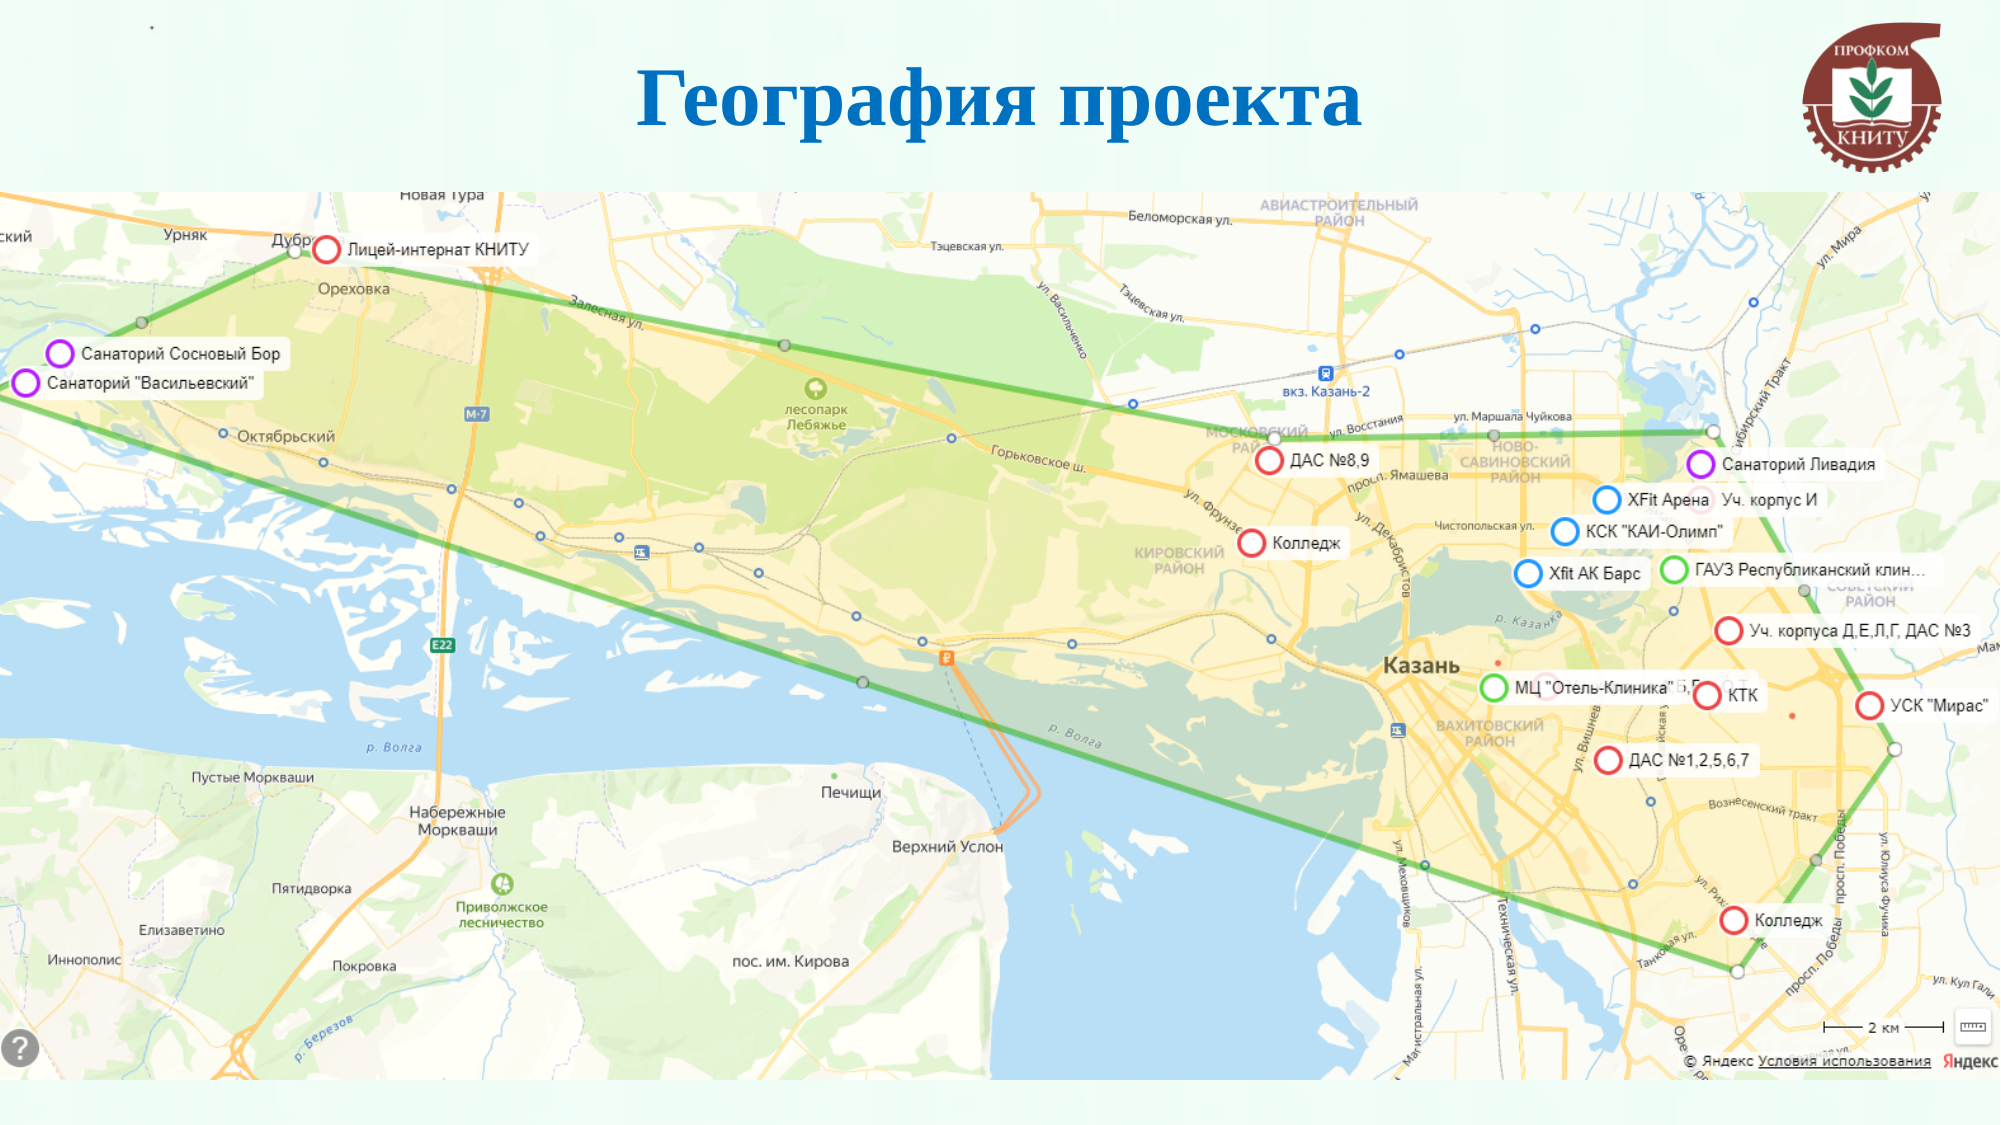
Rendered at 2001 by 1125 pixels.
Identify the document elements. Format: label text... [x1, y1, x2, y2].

picture [0, 0, 2001, 1125]
title География проекта [244, 44, 1756, 151]
